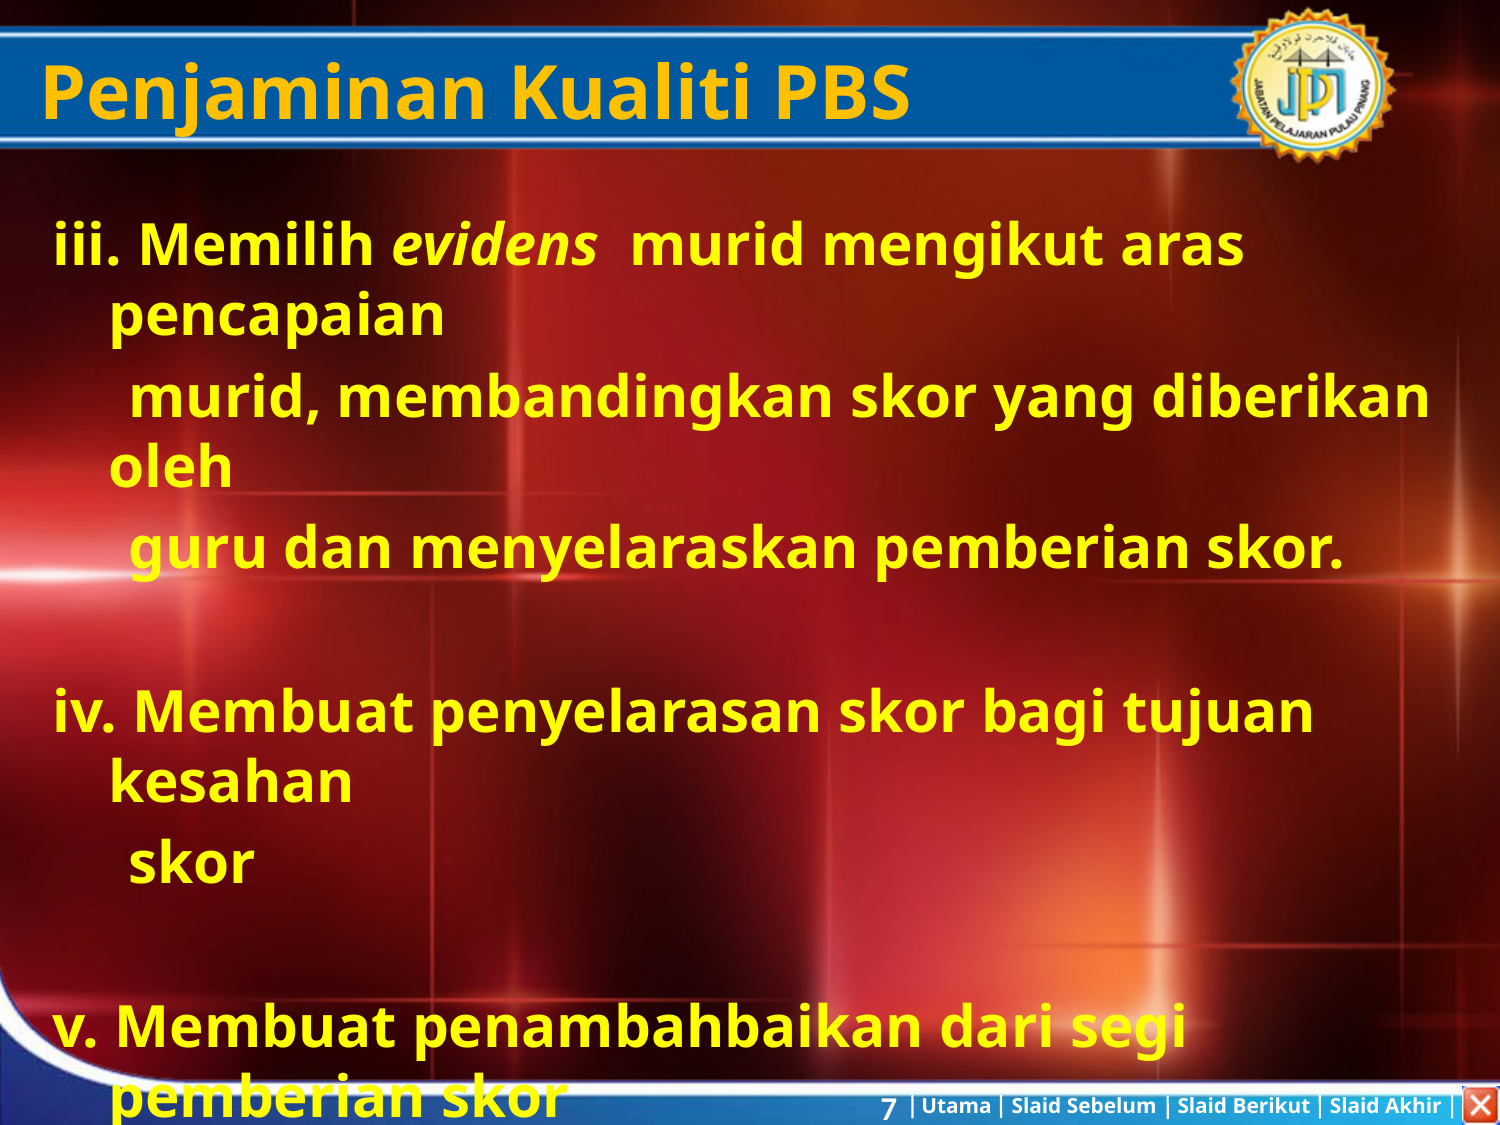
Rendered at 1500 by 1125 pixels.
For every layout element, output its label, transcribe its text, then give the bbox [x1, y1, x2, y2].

title Penjaminan Kualiti PBS [24, 37, 1213, 125]
list iii. Memilih evidens murid mengikut aras pencapaian murid, membandingkan skor yang diberikan oleh guru dan menyelaraskan pemberian skor. iv. Membuat penyelarasan skor bagi tujuan kesahan skor v. Membuat penambahbaikan dari segi pemberian skor [37, 200, 1500, 1088]
picture [0, 0, 1500, 1125]
